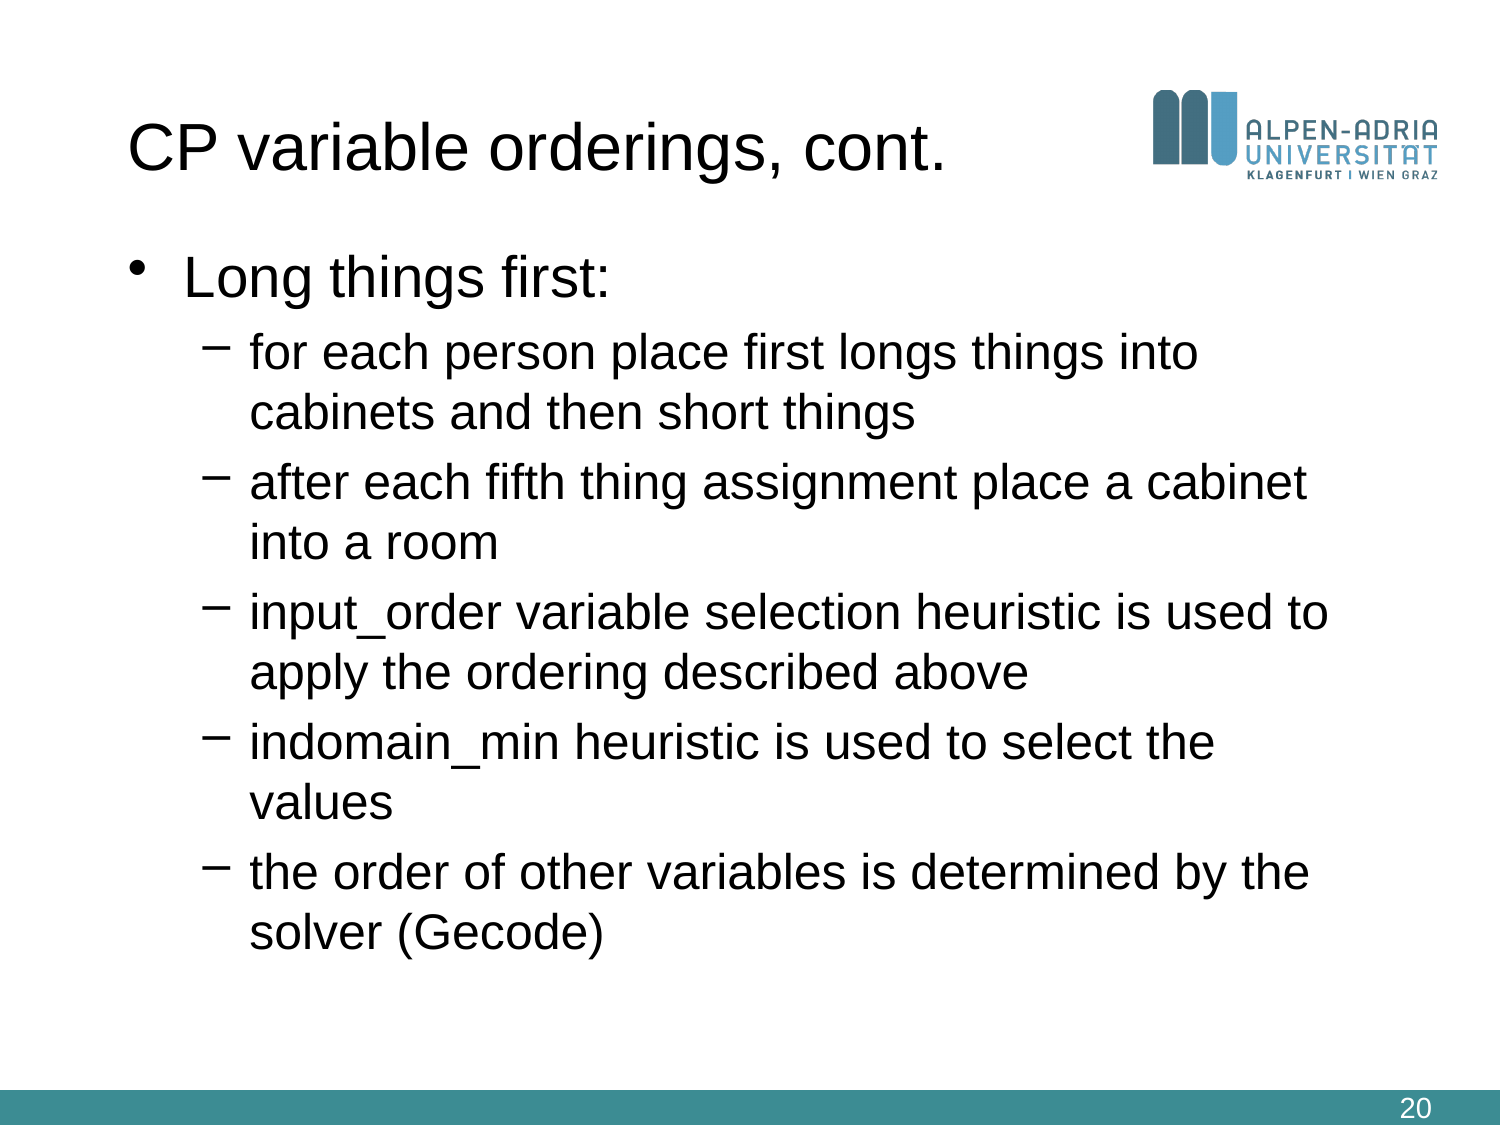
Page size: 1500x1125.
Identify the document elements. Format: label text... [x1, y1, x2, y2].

title CP variable orderings, cont. [112, 91, 1128, 197]
picture [1136, 90, 1456, 196]
list Long things first: for each person place first longs things into cabinets and then short things after each fifth thing assignment place a cabinet into a room input_order variable selection heuristic is used to apply the ordering described above indomain_min heuristic is used to select the values the order of other variables is determined by the solver (Gecode) [112, 231, 1388, 1000]
slide_number 20 [1352, 1082, 1447, 1123]
